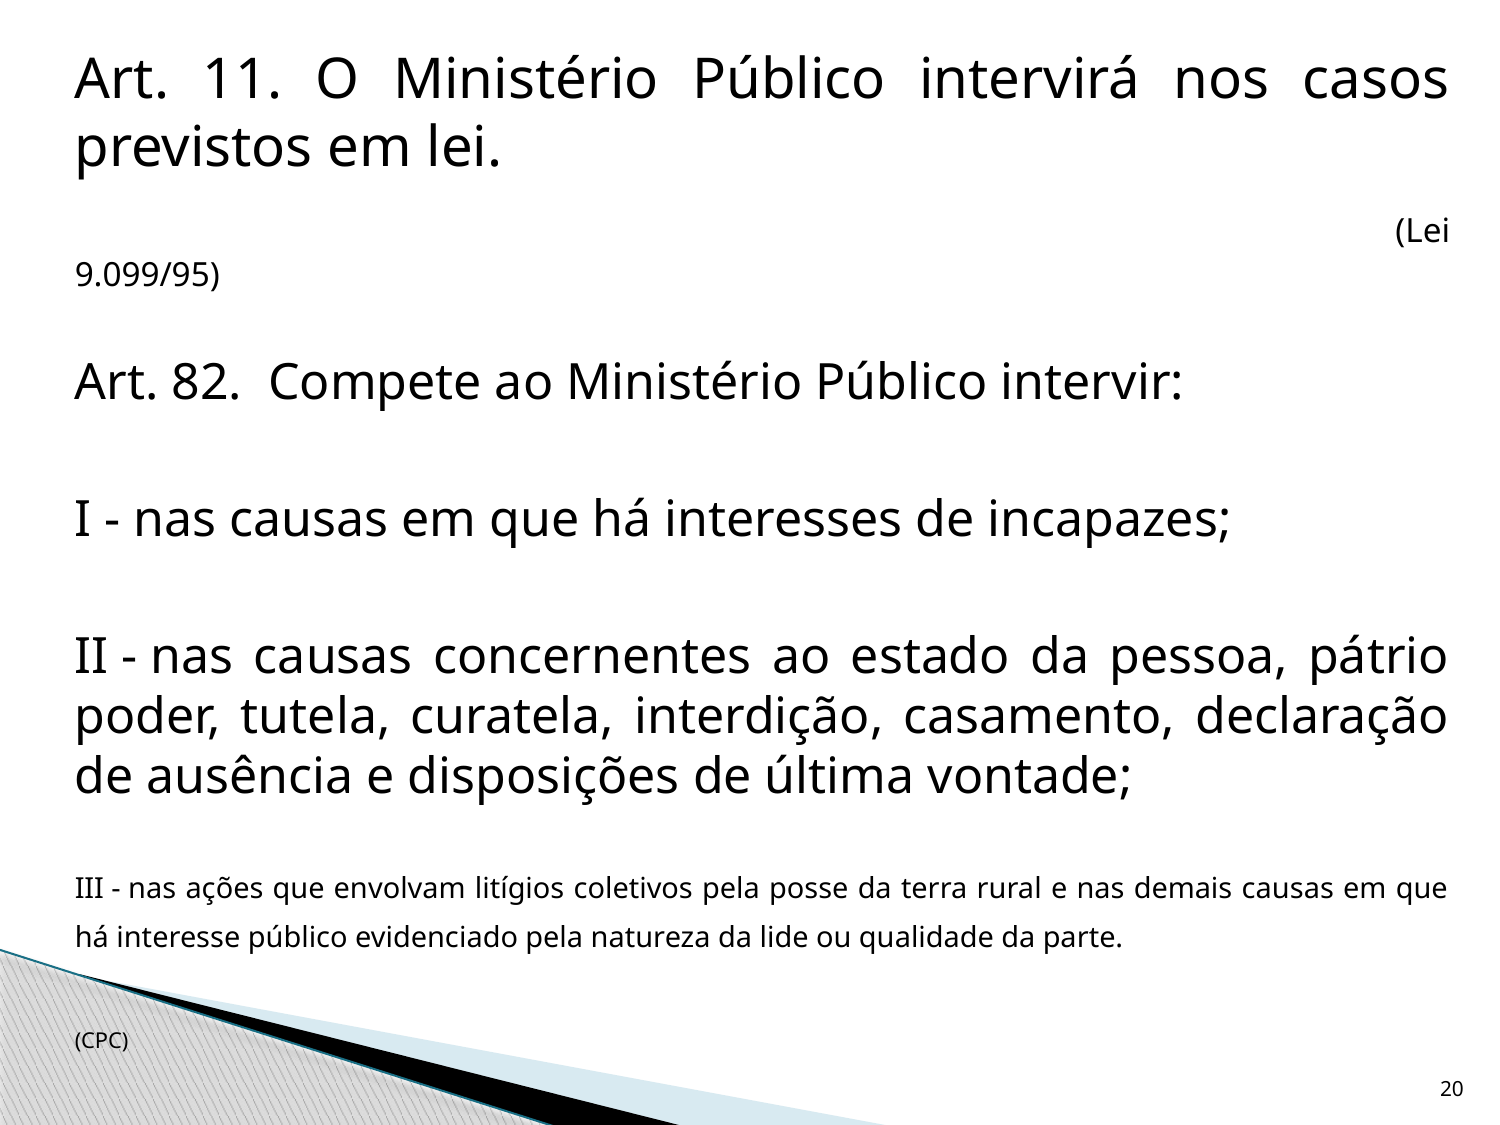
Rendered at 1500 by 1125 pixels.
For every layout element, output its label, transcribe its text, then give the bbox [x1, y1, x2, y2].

slide_number 20 [1418, 1051, 1479, 1112]
list Art. 11. O Ministério Público intervirá nos casos previstos em lei. (Lei 9.099/95) Art. 82. Compete ao Ministério Público intervir: I - nas causas em que há interesses de incapazes; II - nas causas concernentes ao estado da pessoa, pátrio poder, tutela, curatela, interdição, casamento, declaração de ausência e disposições de última vontade; III - nas ações que envolvam litígios coletivos pela posse da terra rural e nas demais causas em que há interesse público evidenciado pela natureza da lide ou qualidade da parte. (CPC) [0, 35, 1465, 1090]
